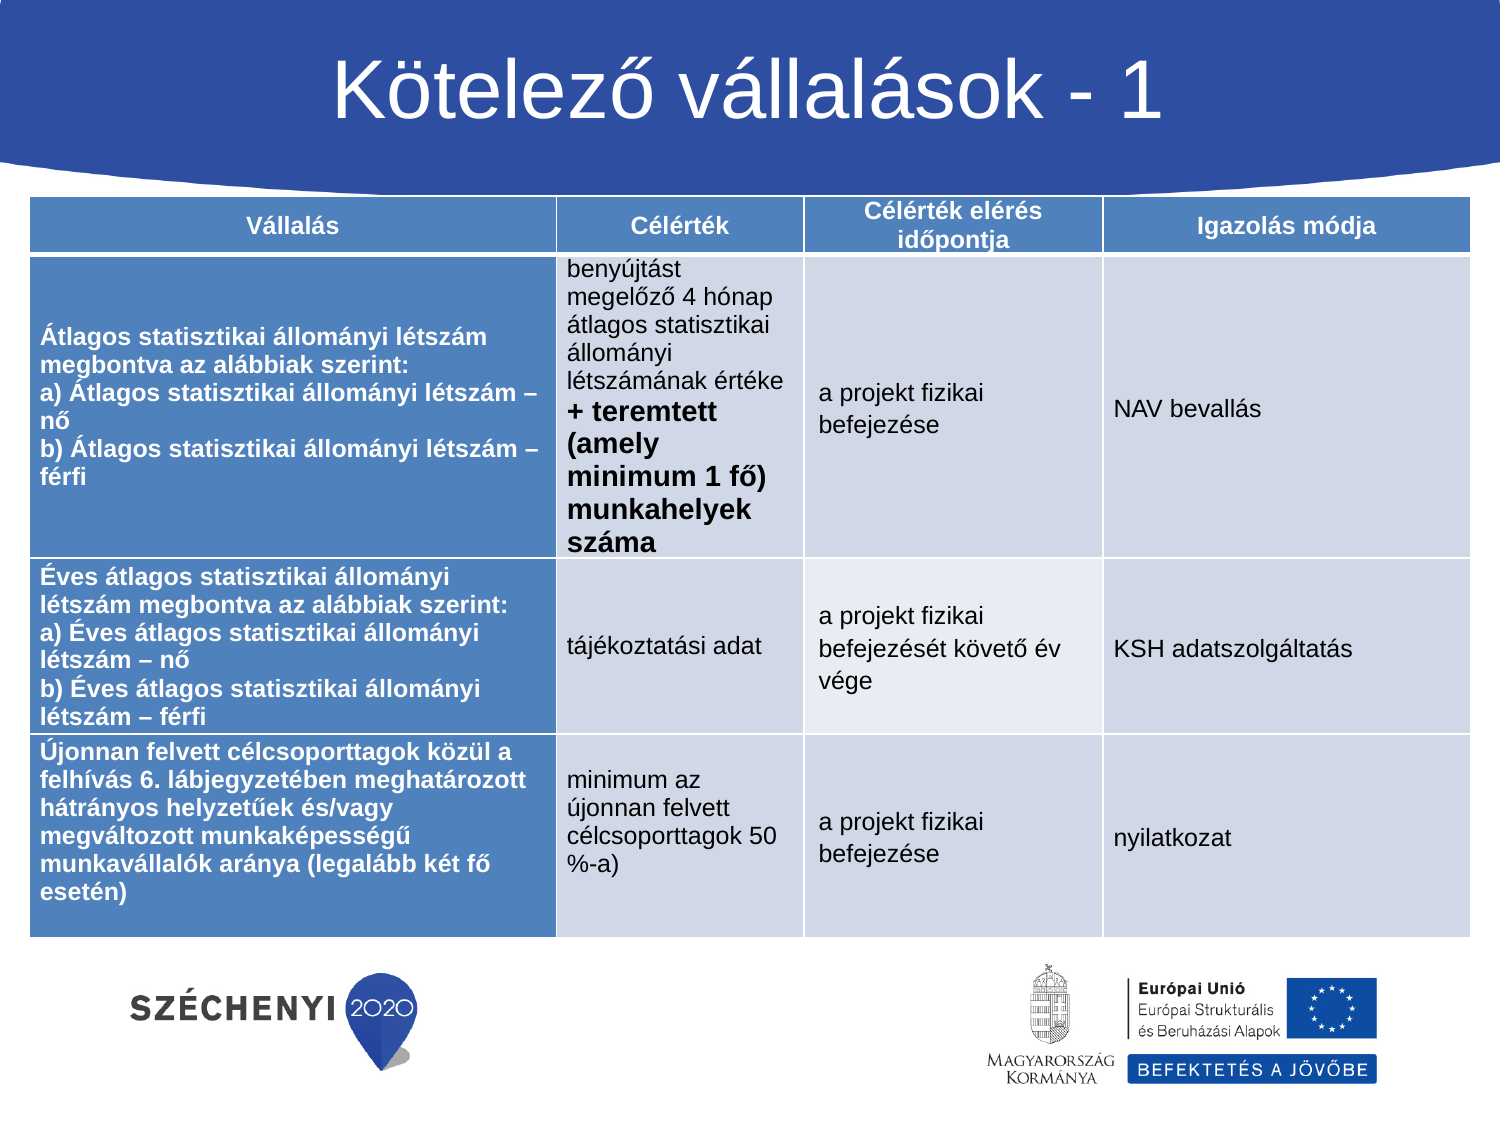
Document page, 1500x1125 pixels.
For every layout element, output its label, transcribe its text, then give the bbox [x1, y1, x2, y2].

table_header Célérték elérés időpontja [805, 197, 1102, 252]
table_cell nyilatkozat [1104, 735, 1470, 937]
table_header Vállalás [30, 197, 556, 252]
table_cell a projekt fizikai befejezése [805, 257, 1102, 557]
table_cell Éves átlagos statisztikai állományi létszám megbontva az alábbiak szerint: a) Éves átlagos statisztikai állományi létszám – nő b) Éves átlagos statisztikai állományi létszám – férfi [30, 559, 556, 733]
table_cell a projekt fizikai befejezése [805, 735, 1102, 937]
table_cell a projekt fizikai befejezését követő év vége [805, 559, 1102, 733]
table_cell minimum az újonnan felvett célcsoporttagok 50 %-a) [557, 735, 803, 937]
table_cell tájékoztatási adat [557, 559, 803, 733]
table_header Célérték [557, 197, 803, 252]
table_cell NAV bevallás [1104, 257, 1470, 557]
table_cell Újonnan felvett célcsoporttagok közül a felhívás 6. lábjegyzetében meghatározott hátrányos helyzetűek és/vagy megváltozott munkaképességű munkavállalók aránya (legalább két fő esetén) [30, 735, 556, 937]
picture [0, 0, 1500, 1125]
table_cell KSH adatszolgáltatás [1104, 559, 1470, 733]
table_cell benyújtást megelőző 4 hónap átlagos statisztikai állományi létszámának értéke + teremtett (amely minimum 1 fő) munkahelyek száma [557, 257, 803, 557]
title Kötelező vállalások - 1 [73, 21, 1424, 149]
table_cell Átlagos statisztikai állományi létszám megbontva az alábbiak szerint: a) Átlagos statisztikai állományi létszám – nő b) Átlagos statisztikai állományi létszám – férfi [30, 257, 556, 557]
table_header Igazolás módja [1104, 197, 1470, 252]
